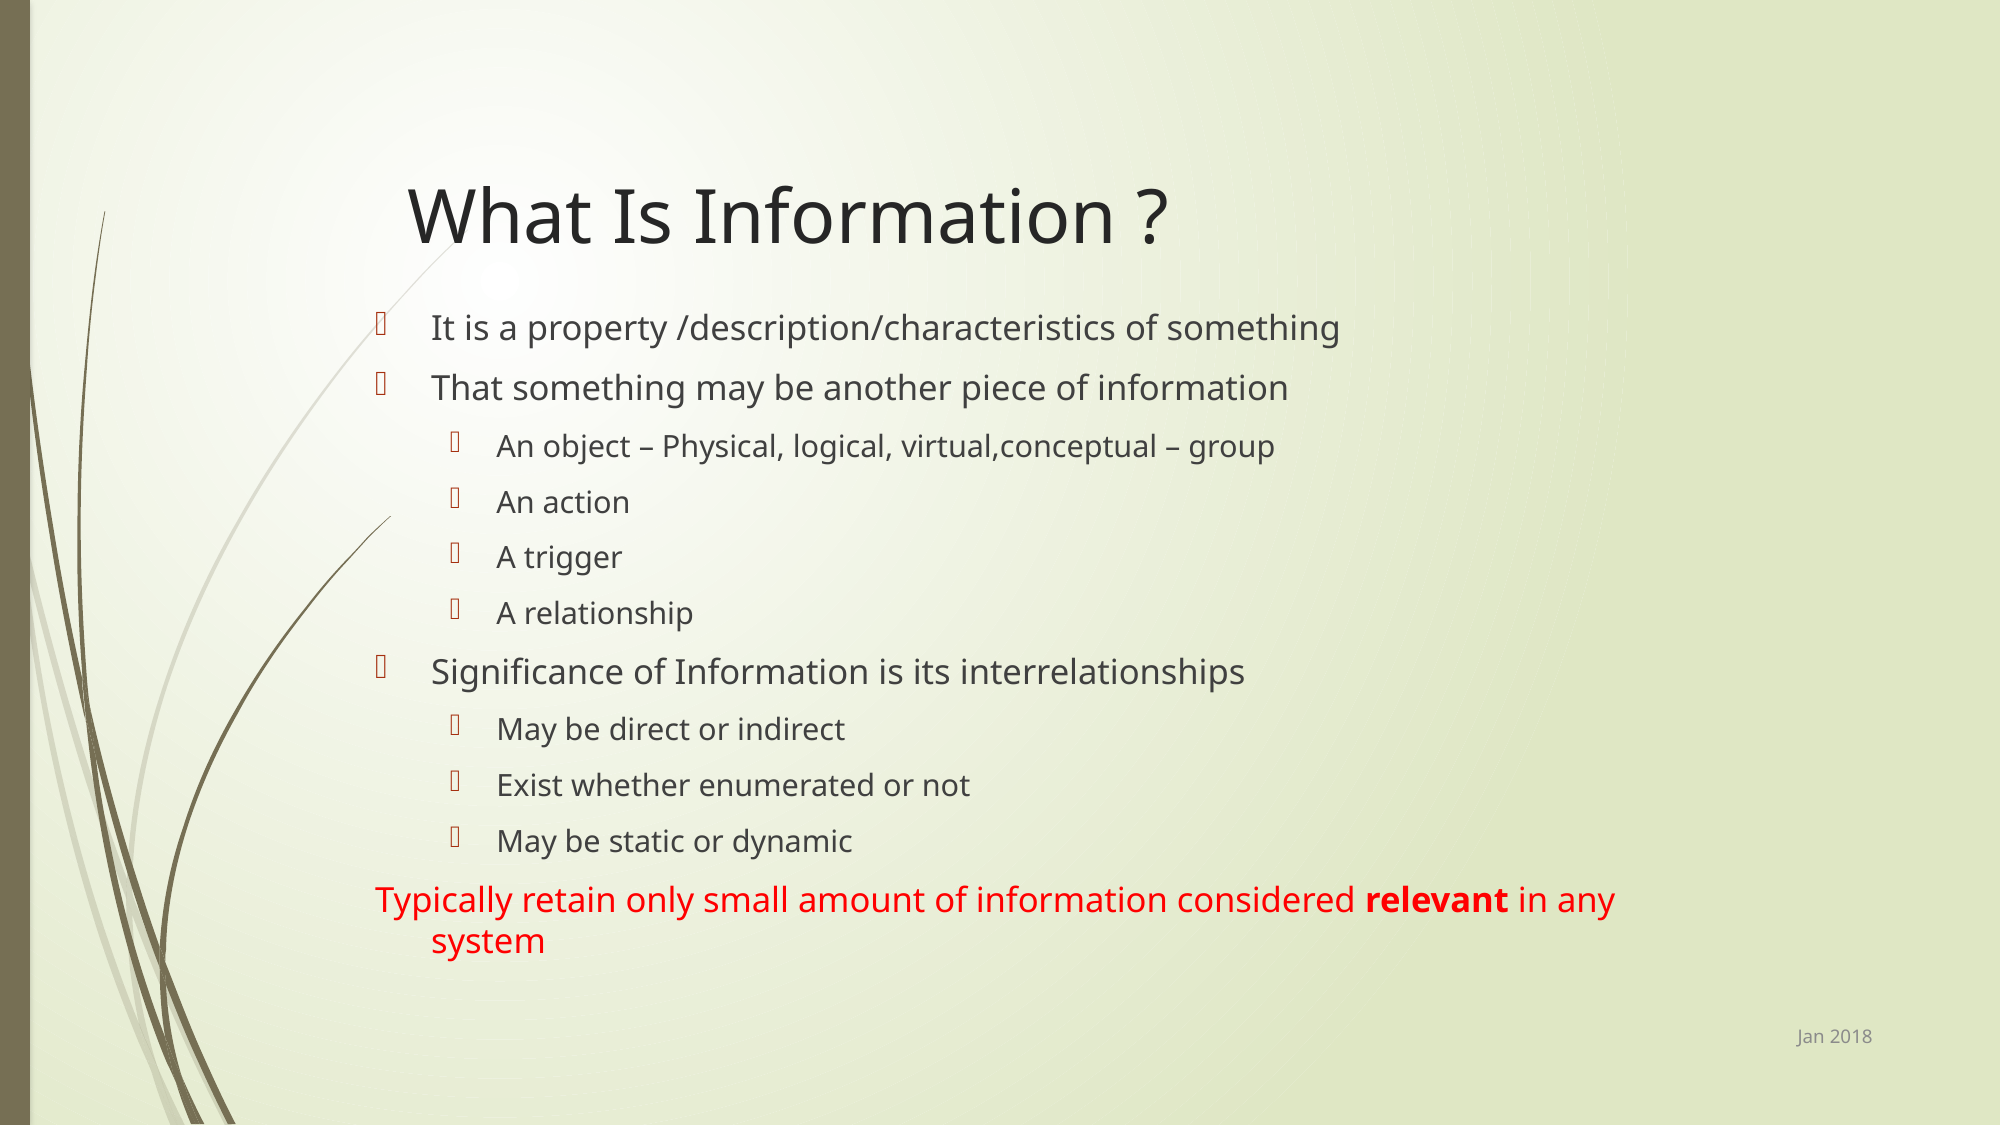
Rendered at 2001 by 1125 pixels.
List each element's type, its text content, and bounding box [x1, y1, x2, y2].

list It is a property /description/characteristics of something That something may be another piece of information An object – Physical, logical, virtual,conceptual – group An action A trigger A relationship Significance of Information is its interrelationships May be direct or indirect Exist whether enumerated or not May be static or dynamic Typically retain only small amount of information considered relevant in any system [360, 298, 1636, 974]
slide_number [1699, 1005, 1888, 1067]
title What Is Information ? [392, 141, 1732, 267]
